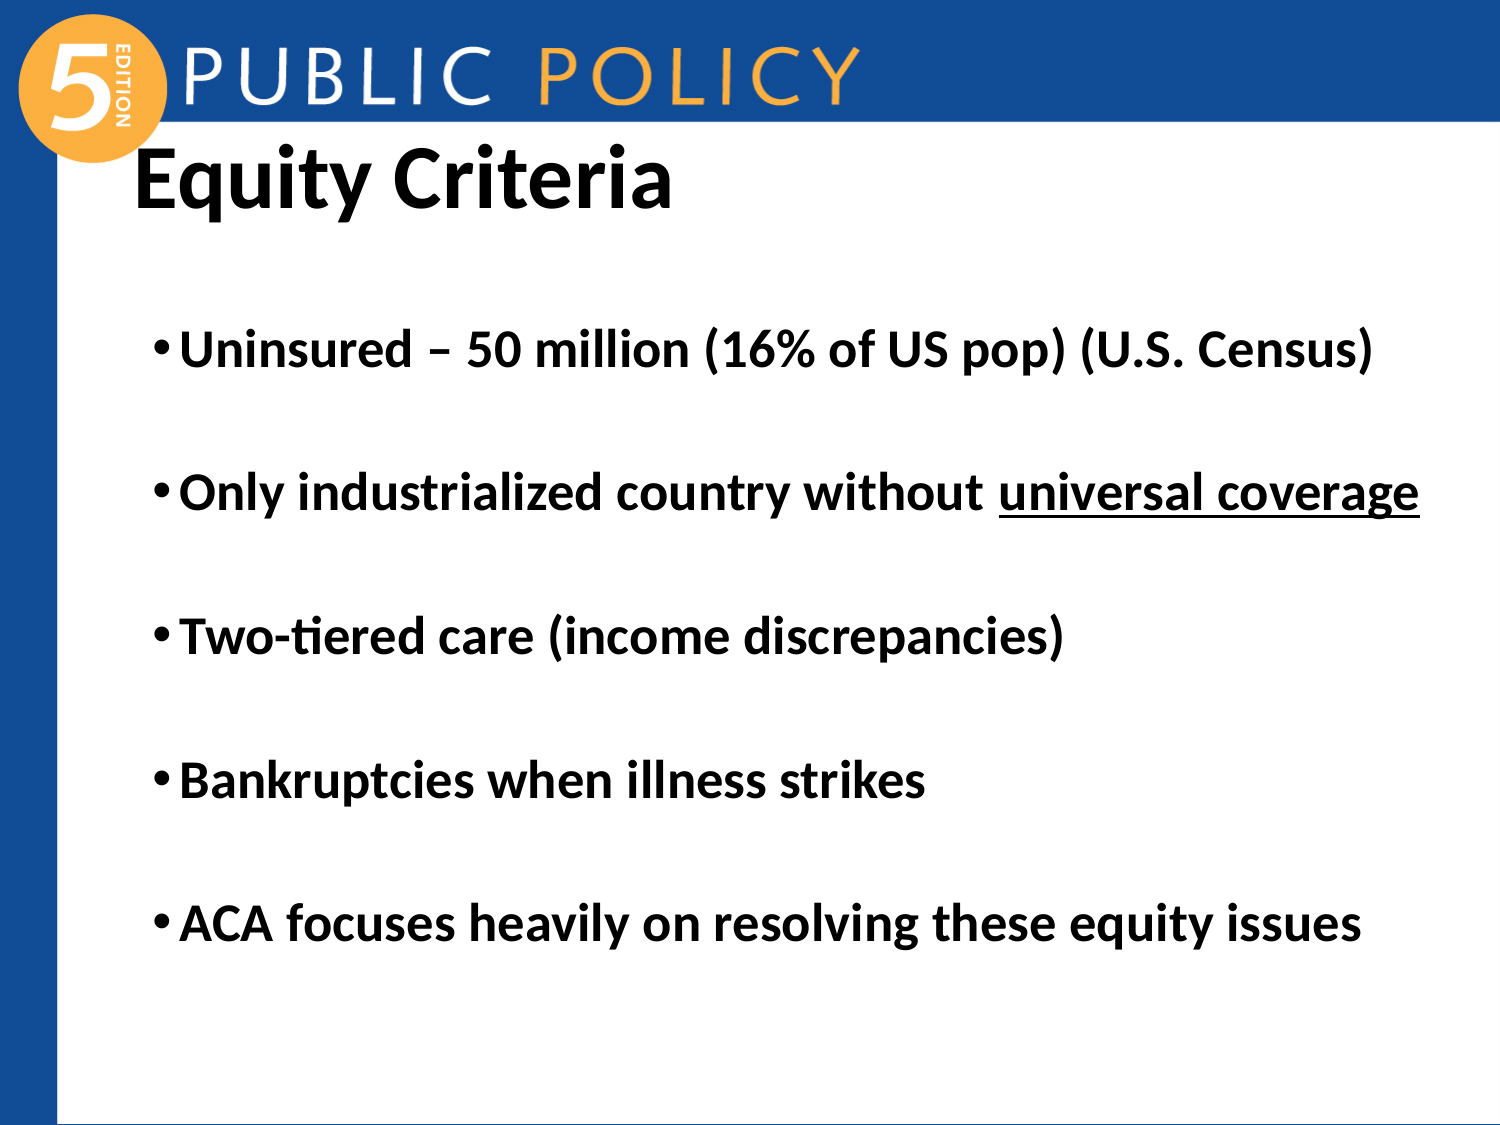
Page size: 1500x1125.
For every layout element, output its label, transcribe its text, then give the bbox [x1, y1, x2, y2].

picture [0, 0, 1500, 1125]
list Uninsured – 50 million (16% of US pop) (U.S. Census) Only industrialized country without universal coverage Two-tiered care (income discrepancies) Bankruptcies when illness strikes ACA focuses heavily on resolving these equity issues [137, 312, 1438, 1088]
title Equity Criteria [118, 70, 1413, 288]
